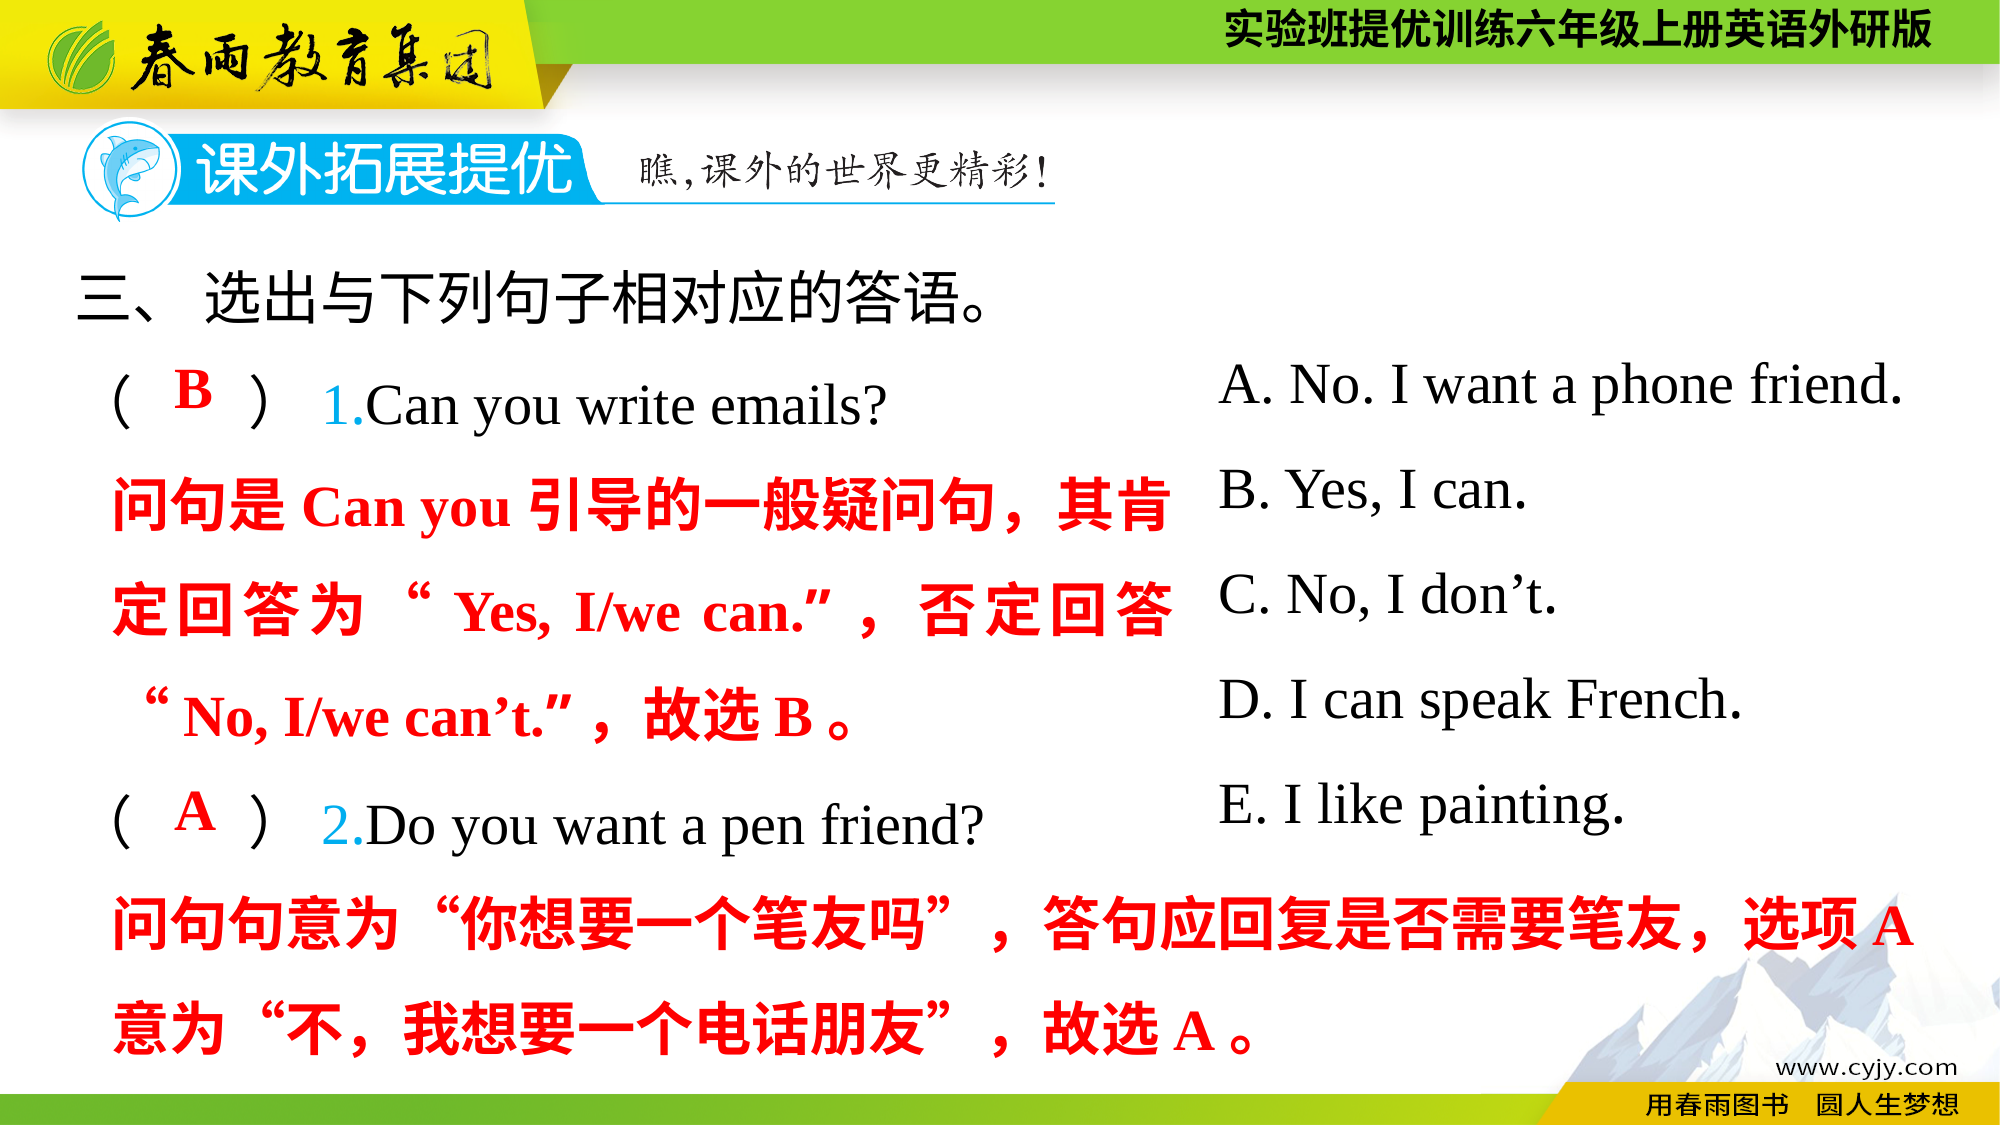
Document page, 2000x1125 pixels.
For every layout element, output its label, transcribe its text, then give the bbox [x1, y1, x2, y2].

text_box A [160, 764, 233, 850]
text_box 问句句意为“你想要一个笔友吗”，答句应回复是否需要笔友，选项A意为“不，我想要一个电话朋友”，故选A。 [96, 844, 1944, 1070]
text_box A. No. I want a phone friend. B. Yes, I can. C. No, I don’t. D. I can speak French. E. I like painting. [1203, 302, 1945, 843]
text_box B [160, 342, 229, 425]
picture [0, 0, 2000, 1125]
list 三、 选出与下列句子相对应的答语。 （ ）1.Can you write emails? （ ）2.Do you want a pen friend? [59, 218, 1944, 871]
text_box 问句是Can you引导的一般疑问句，其肯定回答为“Yes, I/we can.”，否定回答“No, I/we can’t.”，故选B。 [96, 425, 1189, 756]
